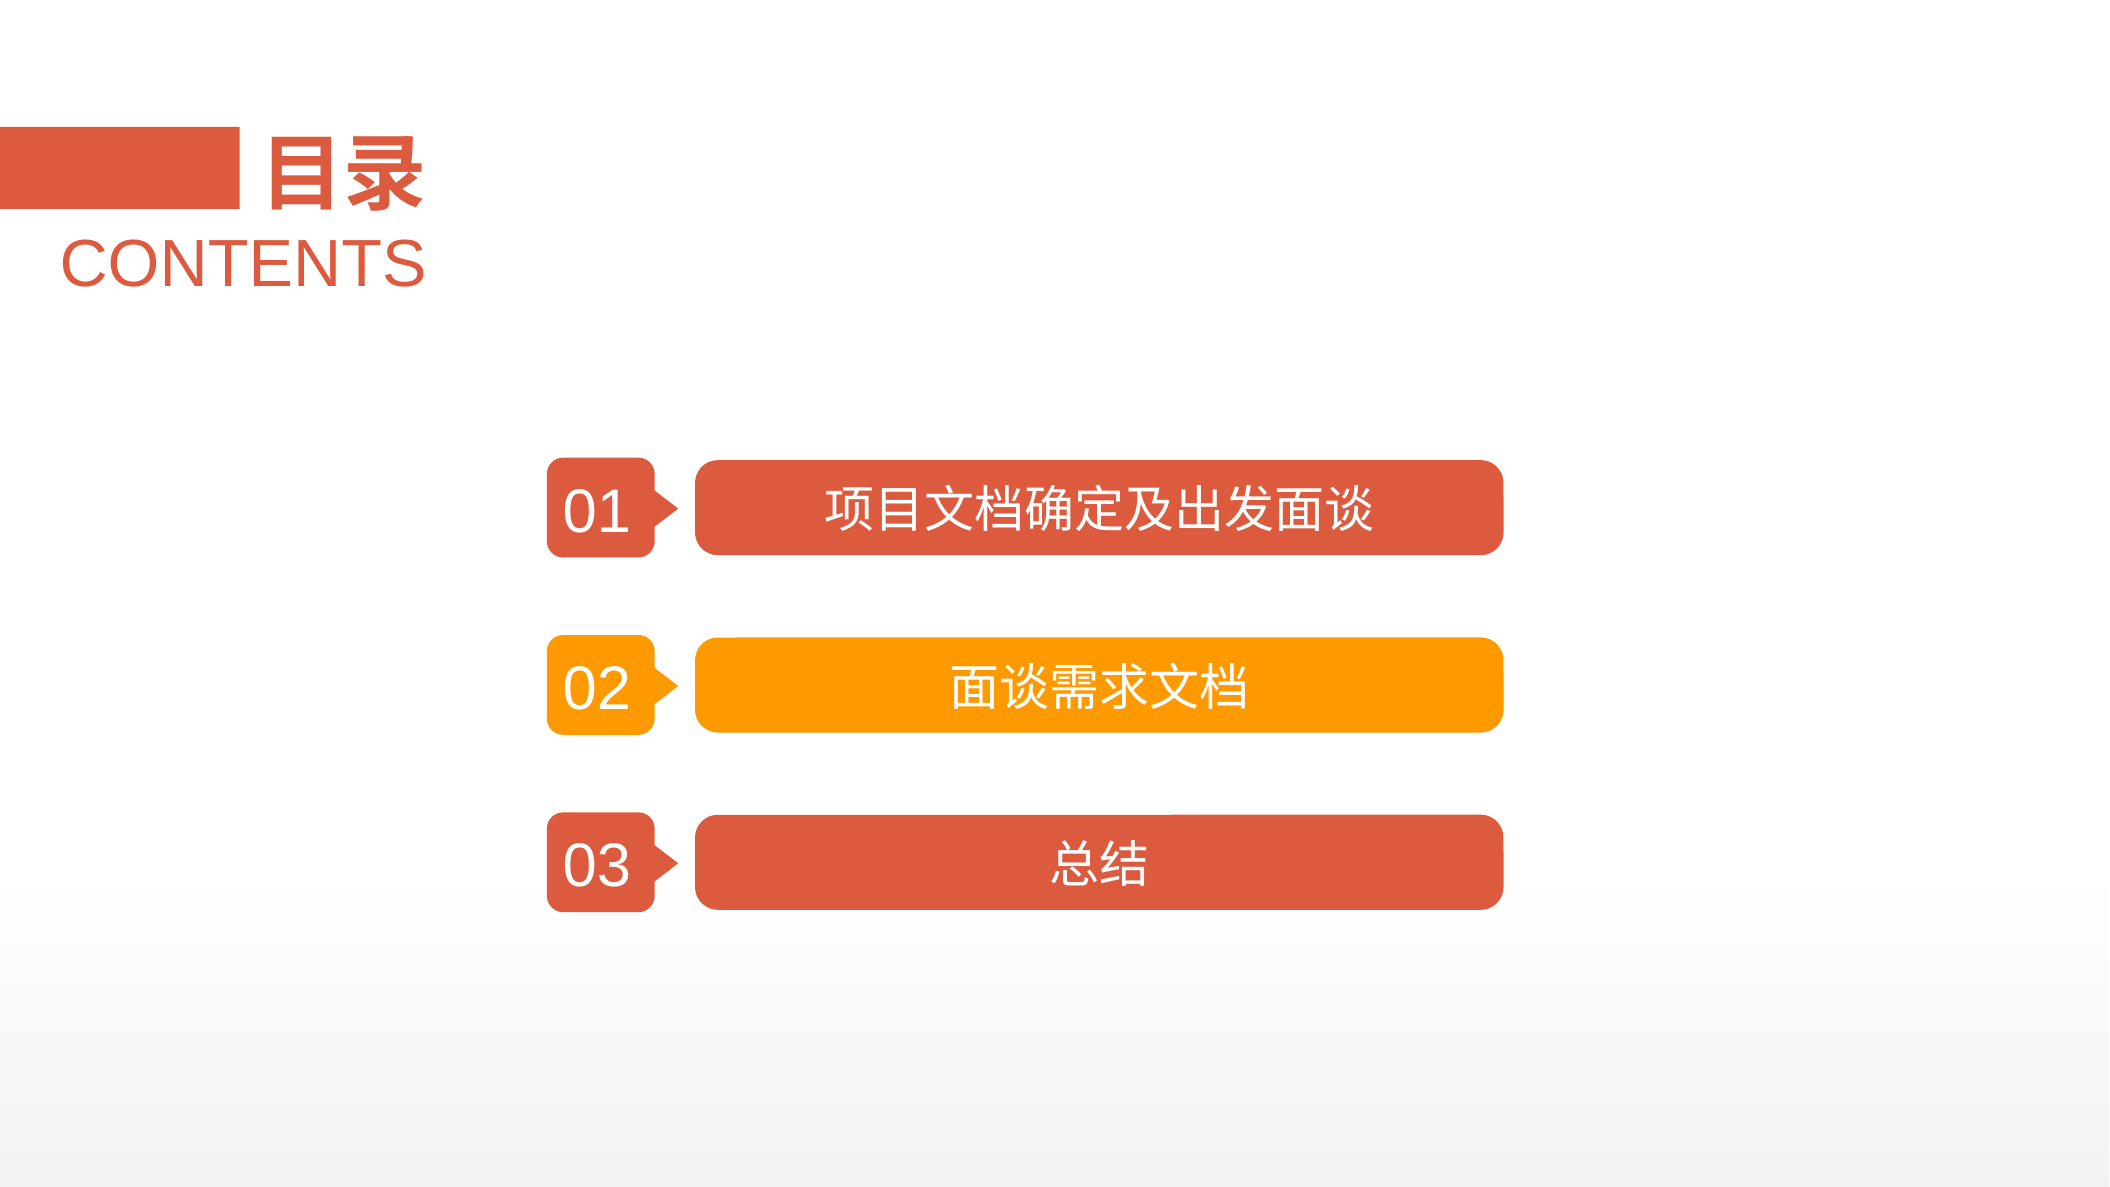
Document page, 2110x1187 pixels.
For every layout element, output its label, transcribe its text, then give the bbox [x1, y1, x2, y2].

text_box 01 [546, 457, 679, 558]
text_box 02 [546, 635, 679, 735]
text_box 项目文档确定及出发面谈 [695, 460, 1504, 556]
text_box [0, 126, 239, 210]
text_box CONTENTS [0, 220, 427, 301]
text_box 总结 [695, 814, 1504, 910]
text_box 03 [546, 812, 679, 913]
text_box 面谈需求文档 [695, 637, 1504, 733]
text_box 目录 [239, 119, 427, 220]
